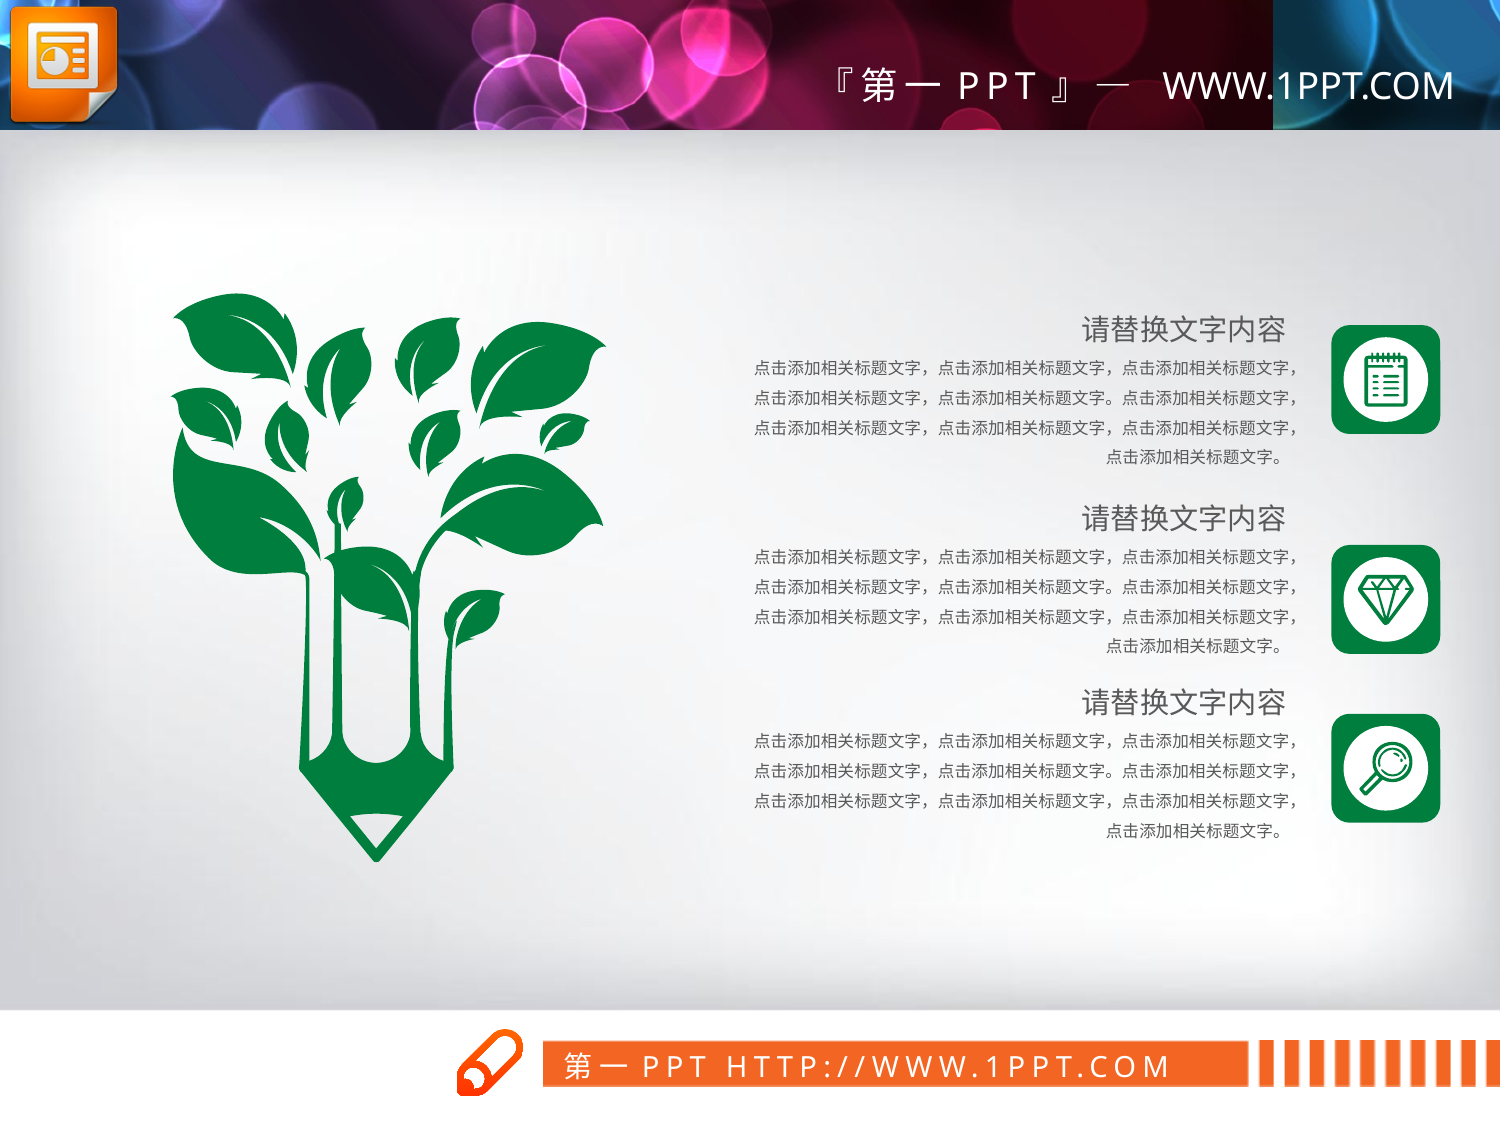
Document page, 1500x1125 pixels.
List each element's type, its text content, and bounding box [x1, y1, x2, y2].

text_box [1331, 324, 1441, 435]
text_box 请替换文字内容 [1066, 492, 1302, 543]
text_box 请替换文字内容 [1066, 677, 1302, 728]
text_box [1359, 741, 1413, 796]
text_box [1364, 352, 1408, 407]
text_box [1331, 713, 1441, 823]
text_box 点击添加相关标题文字，点击添加相关标题文字，点击添加相关标题文字，点击添加相关标题文字，点击添加相关标题文字。点击添加相关标题文字，点击添加相关标题文字，点击添加相关标题文字，点击添加相关标题文字，点击添加相关标题文字。 [734, 713, 1305, 849]
picture [543, 1040, 1500, 1087]
picture [0, 0, 1500, 1012]
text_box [1331, 544, 1441, 655]
text_box 点击添加相关标题文字，点击添加相关标题文字，点击添加相关标题文字，点击添加相关标题文字，点击添加相关标题文字。点击添加相关标题文字，点击添加相关标题文字，点击添加相关标题文字，点击添加相关标题文字，点击添加相关标题文字。 [735, 340, 1305, 475]
text_box 请替换文字内容 [1066, 303, 1302, 354]
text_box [147, 278, 605, 863]
text_box 点击添加相关标题文字，点击添加相关标题文字，点击添加相关标题文字，点击添加相关标题文字，点击添加相关标题文字。点击添加相关标题文字，点击添加相关标题文字，点击添加相关标题文字，点击添加相关标题文字，点击添加相关标题文字。 [734, 529, 1305, 664]
